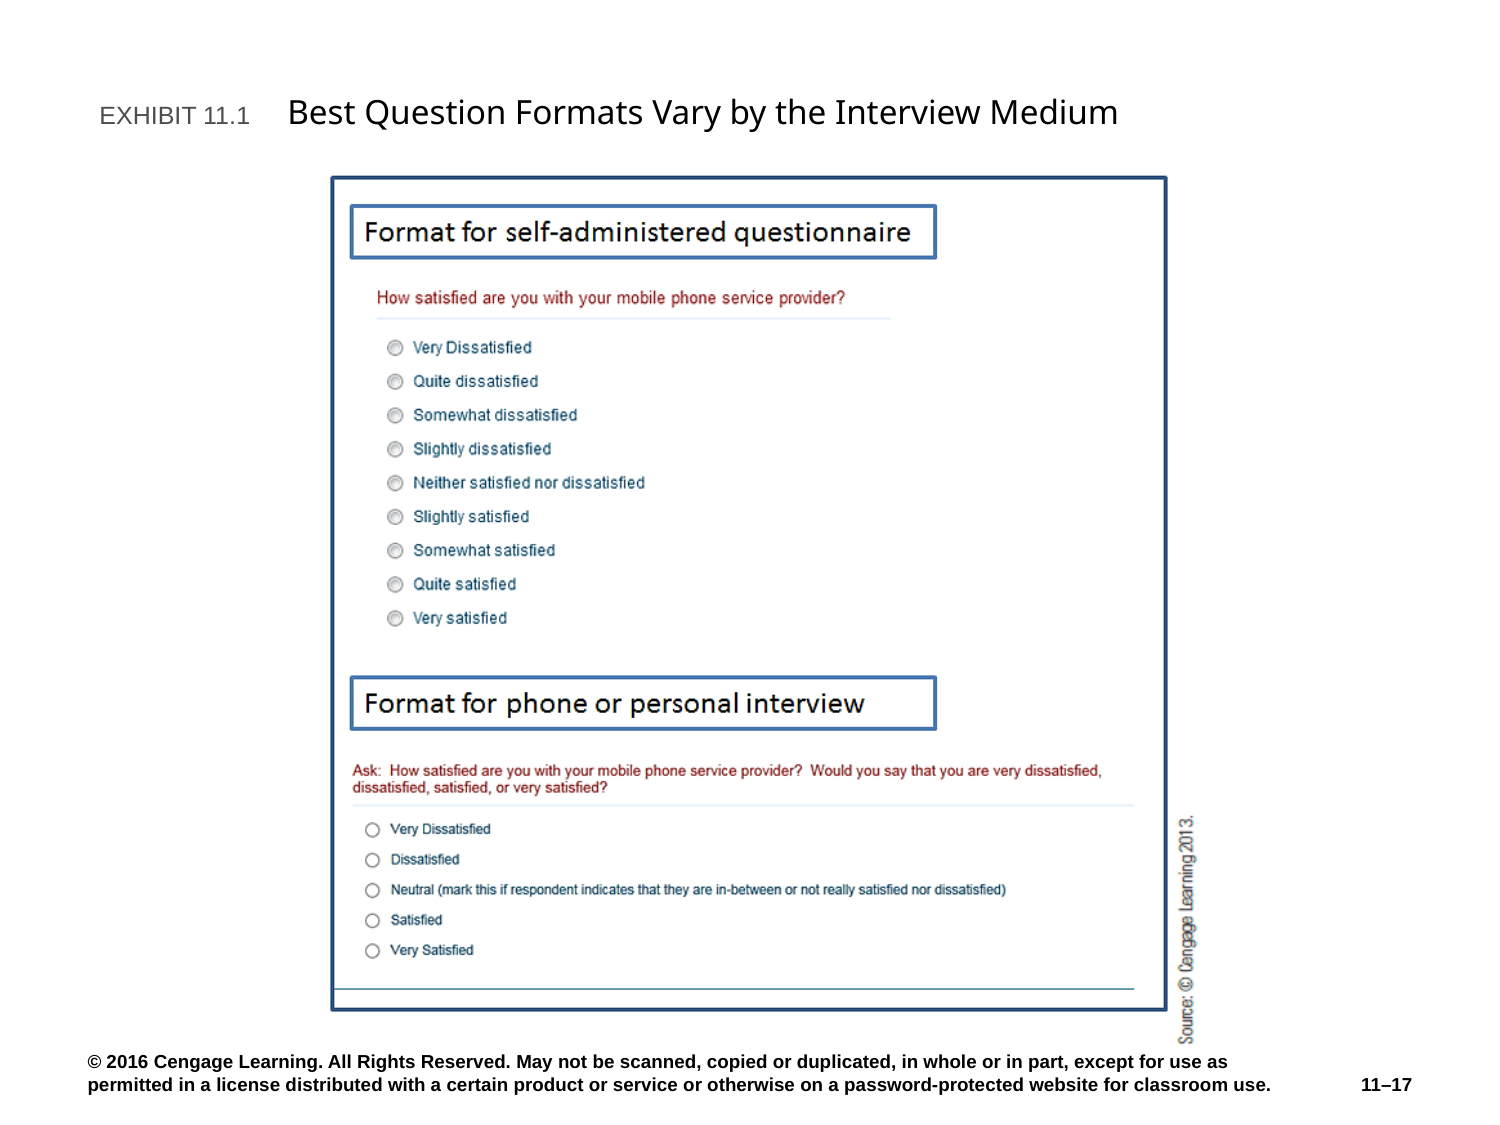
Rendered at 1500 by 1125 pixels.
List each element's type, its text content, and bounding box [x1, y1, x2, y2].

picture [328, 172, 1199, 1050]
footer © 2016 Cengage Learning. All Rights Reserved. May not be scanned, copied or duplicated, in whole or in part, except for use as permitted in a license distributed with a certain product or service or otherwise on a password-protected website for classroom use. [87, 1057, 1050, 1103]
text_box EXHIBIT 11.1 Best Question Formats Vary by the Interview Medium [84, 84, 1414, 139]
slide_number 11–17 [1050, 1042, 1413, 1103]
